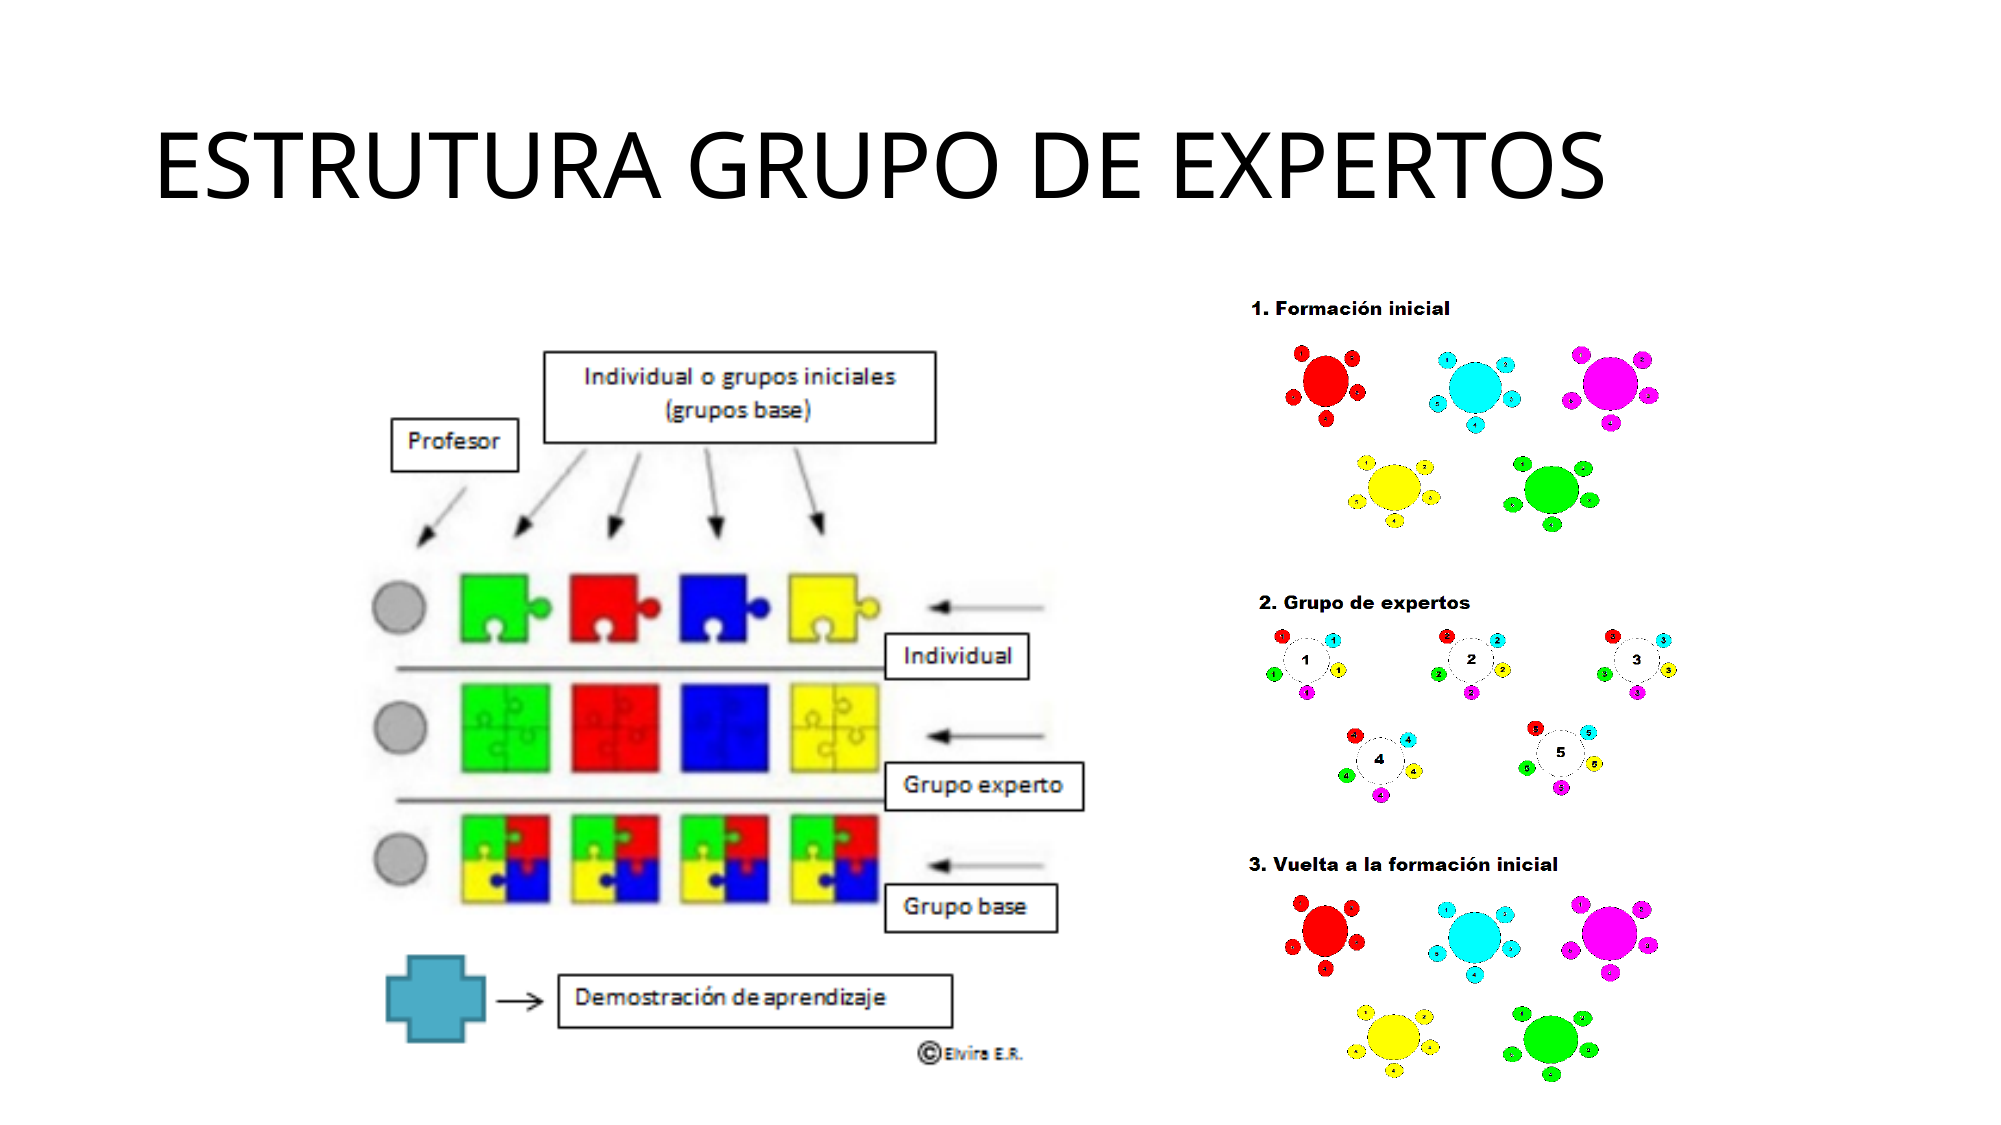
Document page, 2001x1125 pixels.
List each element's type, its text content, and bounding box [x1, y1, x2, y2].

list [1242, 290, 1704, 1090]
title ESTRUTURA GRUPO DE EXPERTOS [137, 59, 1863, 278]
picture [346, 323, 1102, 1082]
